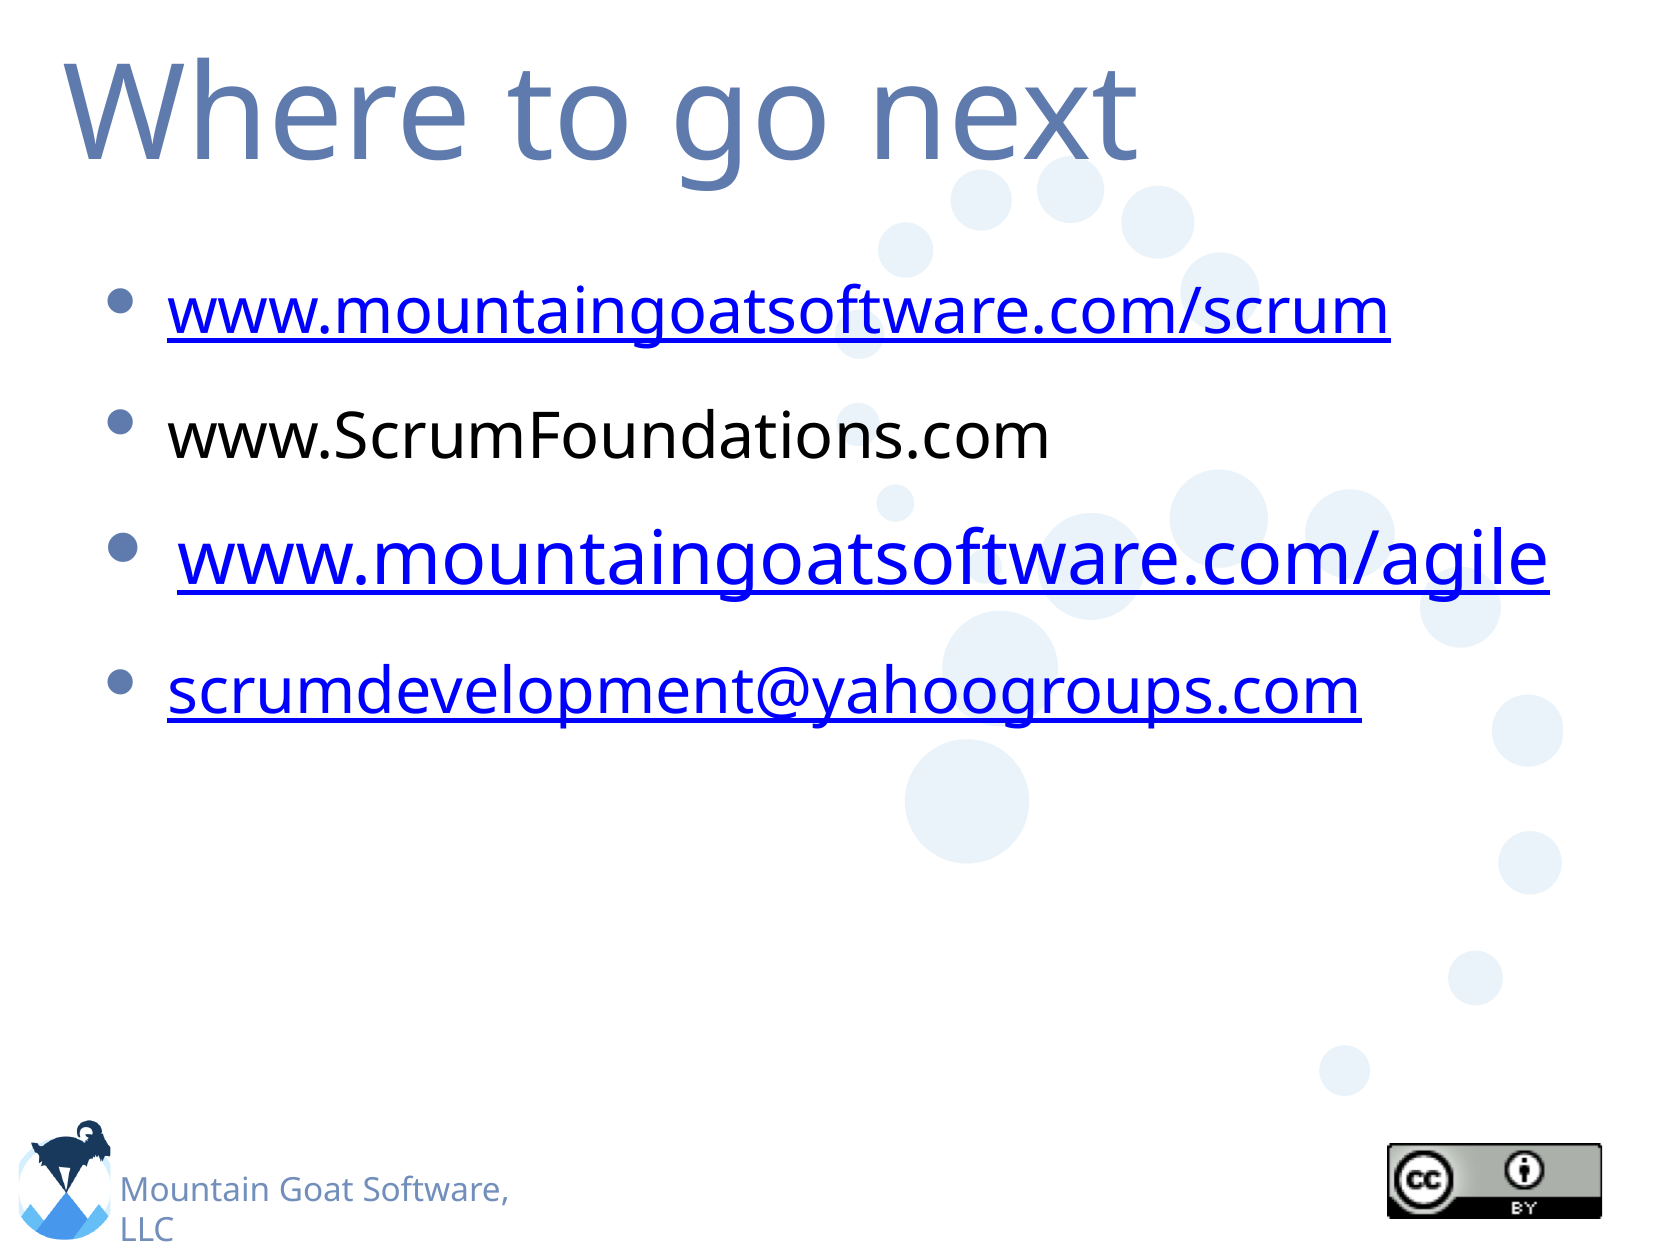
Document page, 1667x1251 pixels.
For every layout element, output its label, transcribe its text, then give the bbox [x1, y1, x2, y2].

picture [1387, 1143, 1603, 1219]
title Where to go next [55, 18, 1609, 195]
list www.mountaingoatsoftware.com/scrum www.ScrumFoundations.com www.mountaingoatsoftware.com/agile scrumdevelopment@yahoogroups.com [55, 261, 1609, 1097]
picture [18, 1120, 111, 1240]
